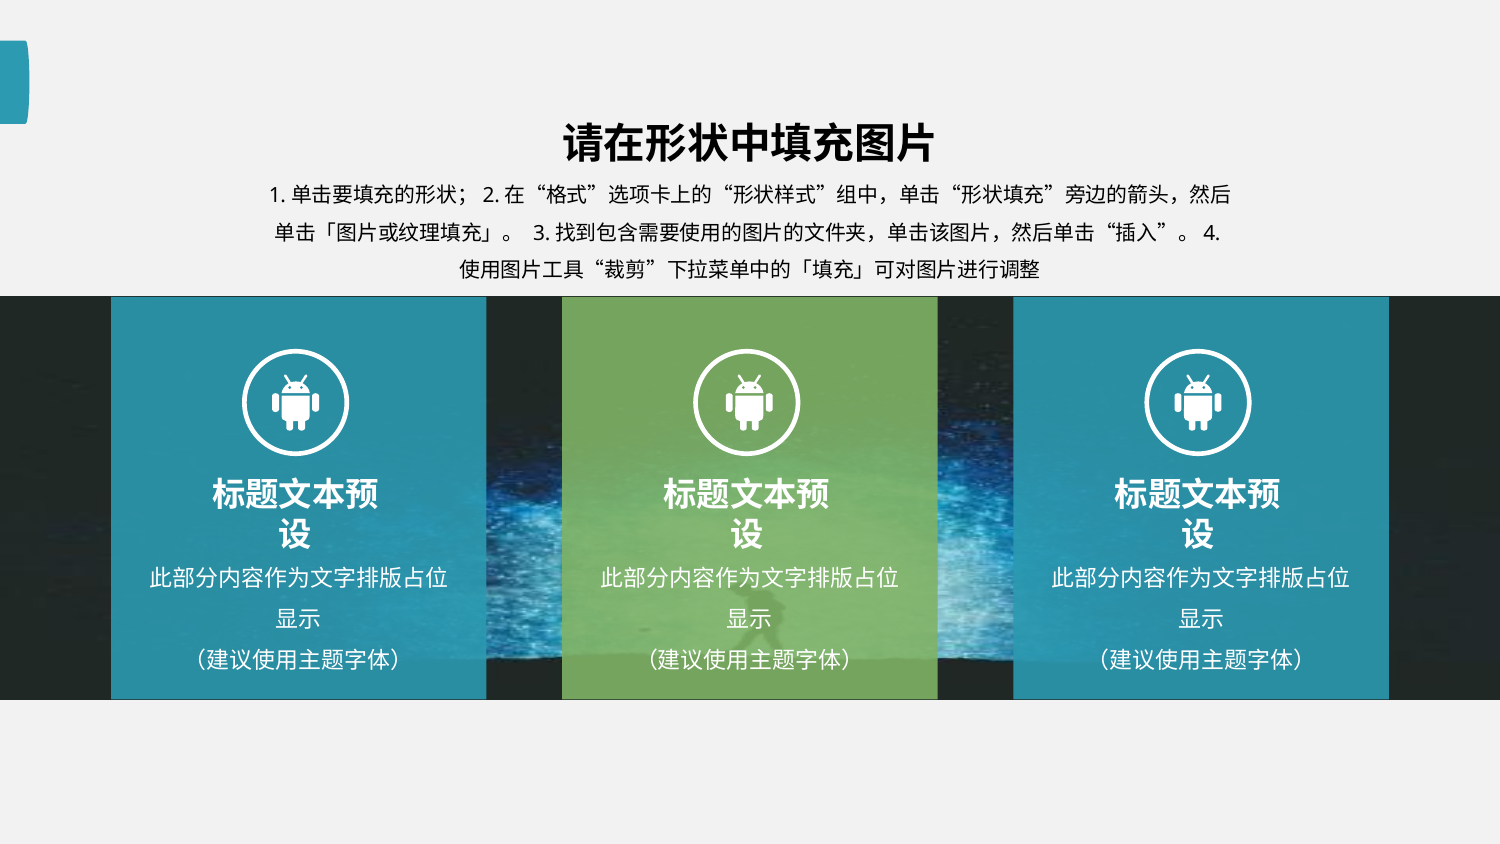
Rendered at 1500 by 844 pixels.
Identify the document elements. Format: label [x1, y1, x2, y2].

text_box [0, 296, 1500, 700]
text_box [253, 102, 1247, 228]
